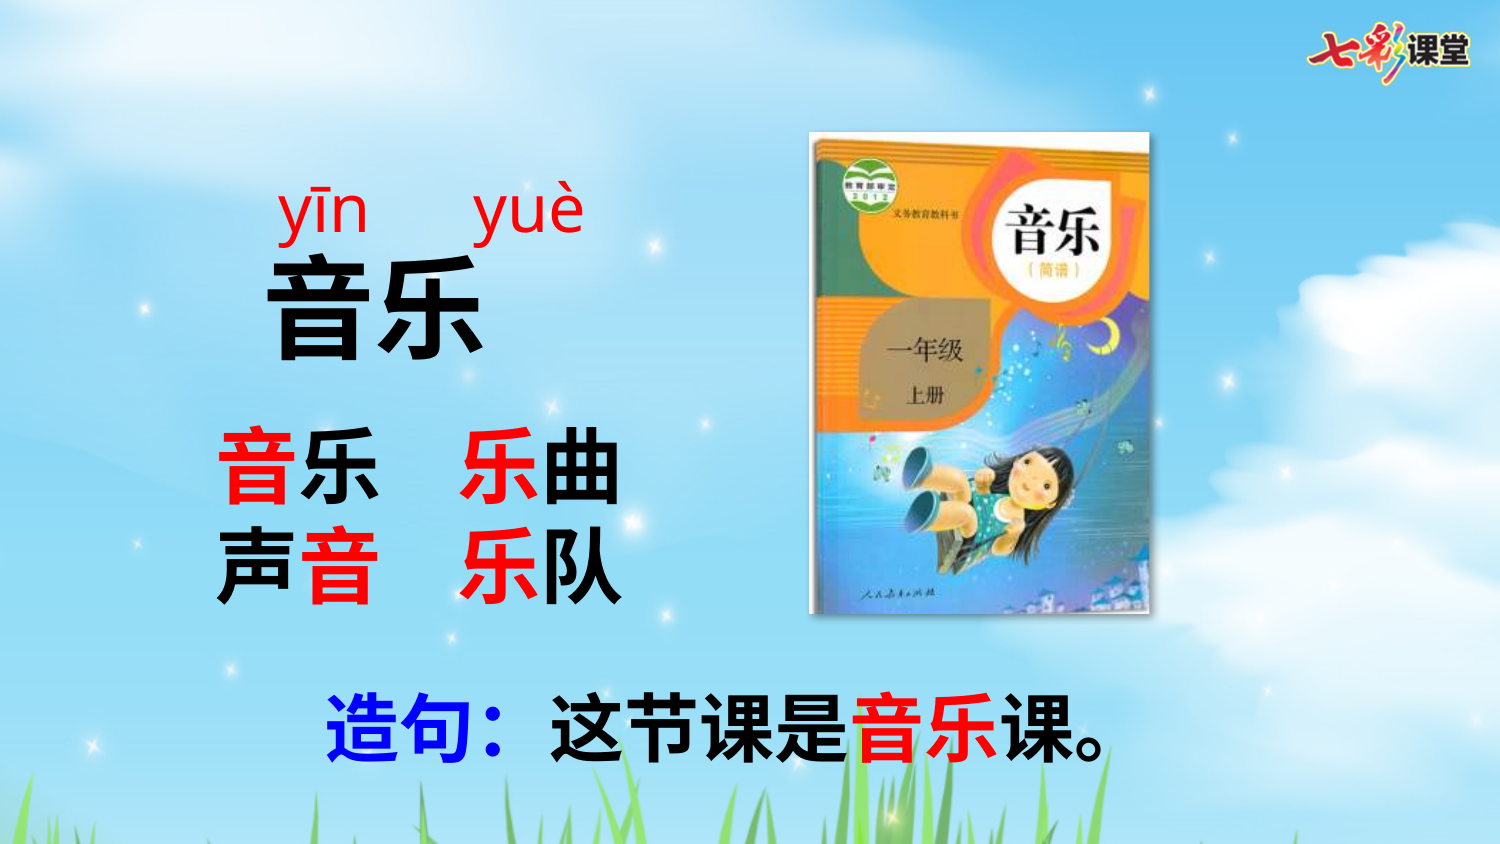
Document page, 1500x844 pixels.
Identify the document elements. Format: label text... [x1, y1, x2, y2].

text_box yīn [269, 161, 380, 251]
text_box 音乐 声音 [206, 410, 413, 619]
text_box yuè [465, 161, 596, 251]
text_box 造句：这节课是音乐课。 [316, 676, 1156, 776]
text_box 乐曲 乐队 [449, 410, 656, 619]
picture [0, 0, 1500, 844]
text_box 音乐 [253, 234, 587, 378]
